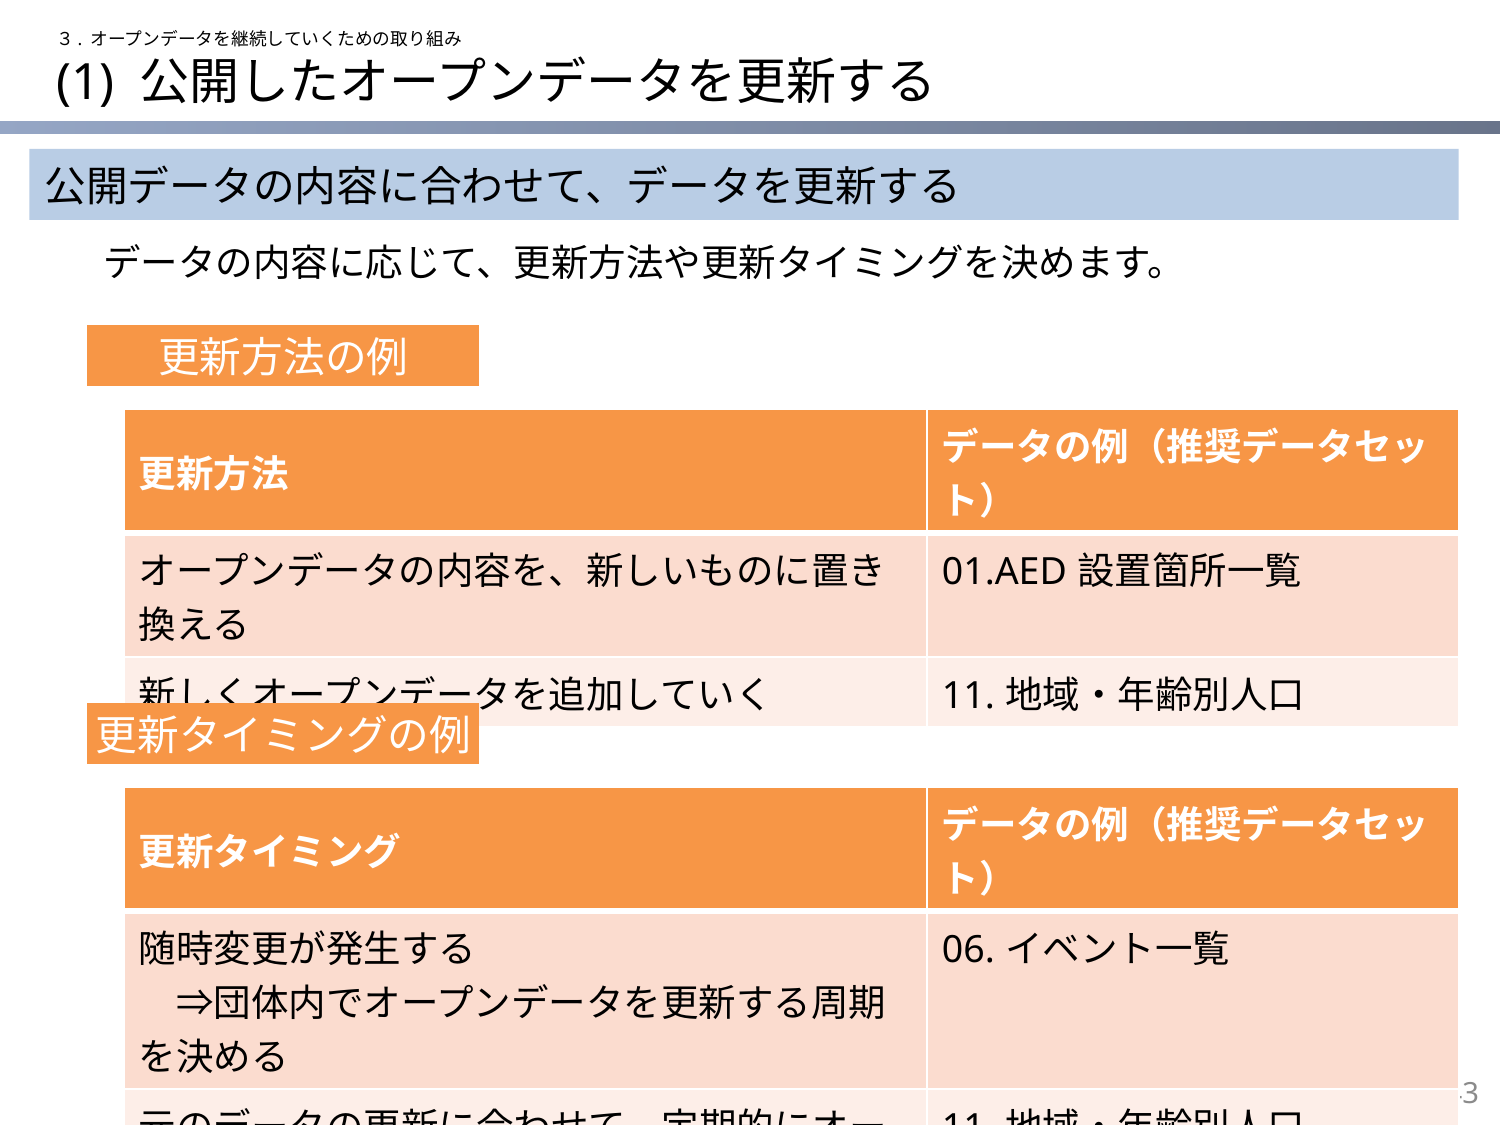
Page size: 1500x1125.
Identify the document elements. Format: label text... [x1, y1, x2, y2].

table_cell 元のデータの更新に合わせて、定期的にオープンデータの変更や追加を行う [125, 1090, 926, 1125]
table_header 更新タイミング [125, 788, 926, 908]
table_cell 11.地域・年齢別人口 [928, 658, 1458, 726]
title (1) 公開したオープンデータを更新する [41, 58, 1459, 119]
table_header 更新方法 [125, 410, 926, 530]
table_cell 随時変更が発生する ⇒団体内でオープンデータを更新する周期を決める [125, 914, 926, 1088]
text_box データの内容に応じて、更新方法や更新タイミングを決めます。 [88, 231, 1411, 303]
text_box 更新方法の例 [87, 325, 479, 386]
slide_number 42 [1460, 1070, 1495, 1118]
table_cell オープンデータの内容を、新しいものに置き換える [125, 536, 926, 656]
table_cell 06.イベント一覧 [928, 914, 1458, 1088]
text_box 更新タイミングの例 [87, 703, 479, 764]
table_cell 01.AED設置箇所一覧 [928, 536, 1458, 656]
table_cell 新しくオープンデータを追加していく [125, 658, 926, 726]
table_header データの例（推奨データセット） [928, 788, 1458, 908]
text_box ３. オープンデータを継続していくための取り組み [41, 19, 1471, 58]
table_cell 11.地域・年齢別人口 [928, 1090, 1458, 1125]
text_box 公開データの内容に合わせて、データを更新する [28, 148, 1460, 221]
table_header データの例（推奨データセット） [928, 410, 1458, 530]
